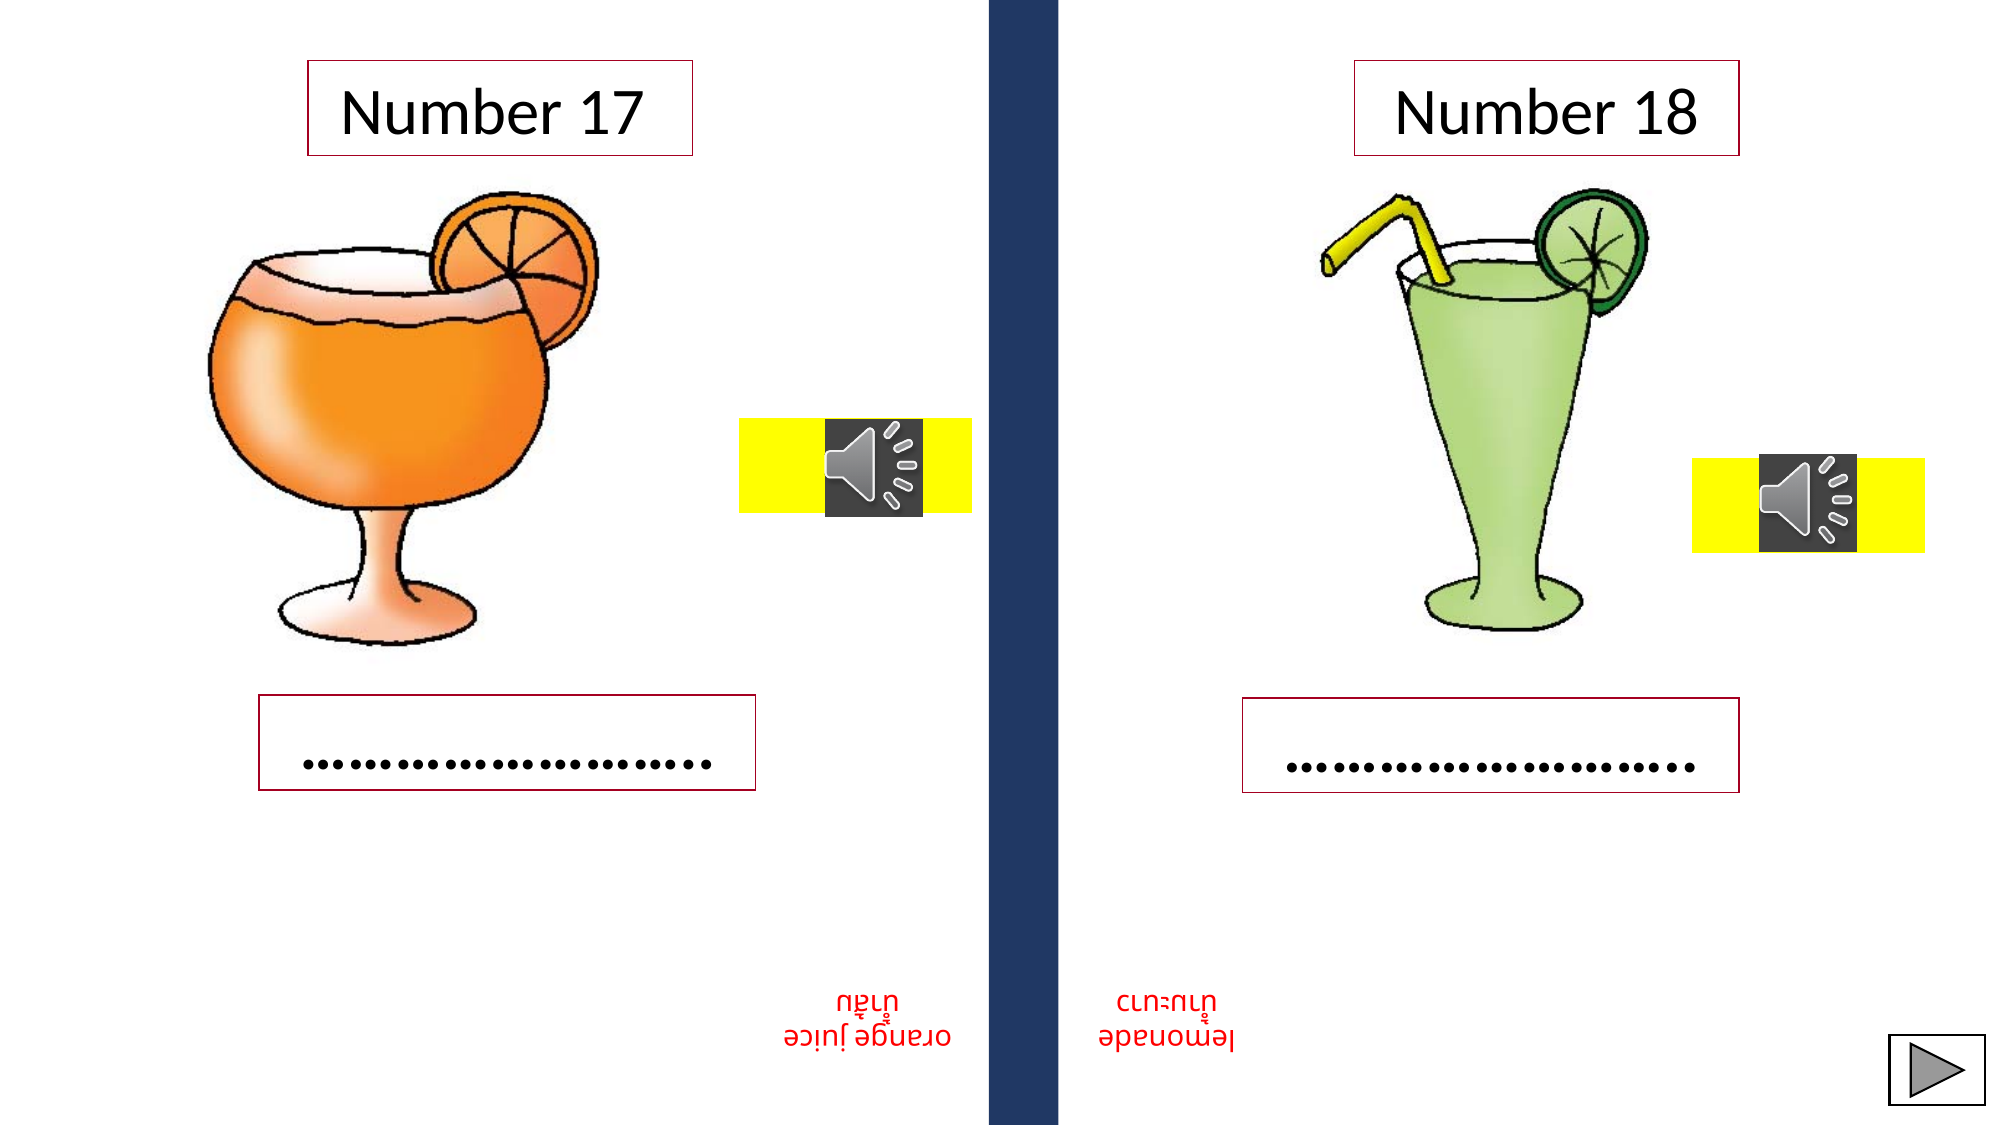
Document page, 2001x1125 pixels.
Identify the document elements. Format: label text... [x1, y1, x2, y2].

picture [1274, 171, 1678, 670]
text_box …………………….. [1242, 697, 1739, 793]
table_header [1692, 458, 1758, 553]
table_header [739, 418, 823, 513]
table_header [924, 418, 972, 513]
text_box [1888, 1034, 1986, 1106]
text_box [988, 0, 1059, 1125]
table_header [1859, 458, 1925, 553]
text_box Number 18 [1354, 60, 1739, 156]
text_box Number 17 [308, 60, 693, 156]
text_box orange juice น้ำส้ม [763, 982, 972, 1067]
text_box lemonade น้ำมะนาว [1080, 982, 1253, 1067]
picture [182, 174, 624, 677]
picture [823, 418, 924, 519]
picture [1758, 452, 1859, 553]
text_box …………………….. [259, 695, 756, 790]
